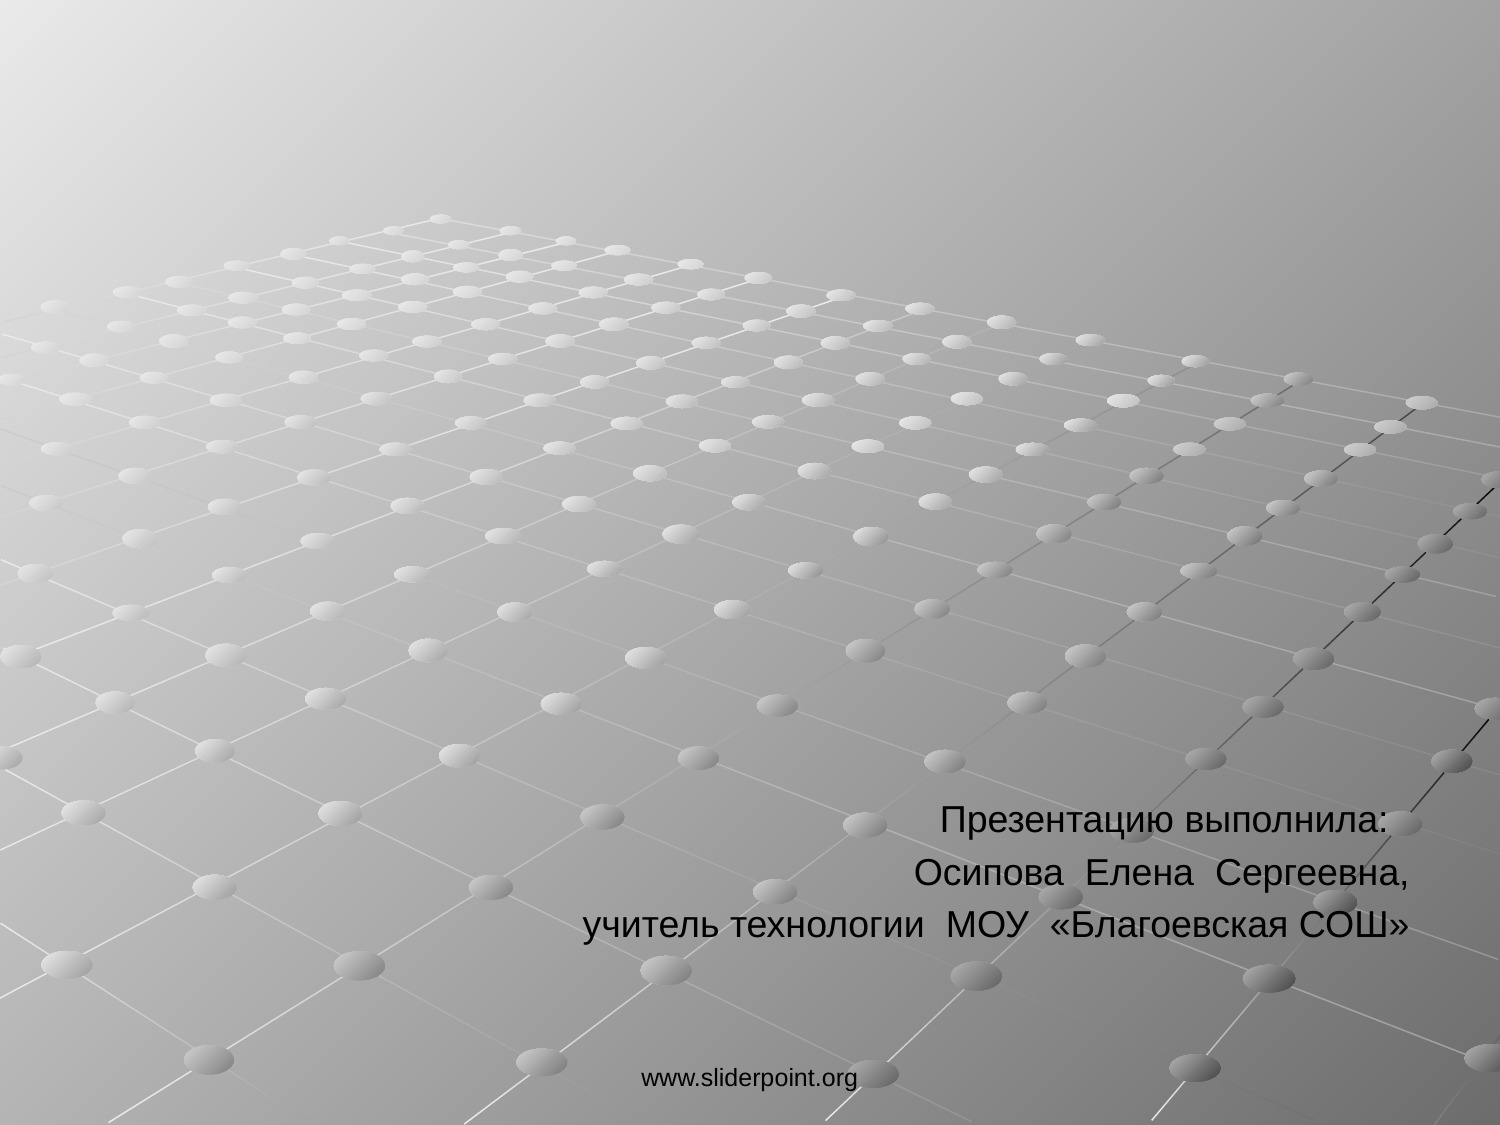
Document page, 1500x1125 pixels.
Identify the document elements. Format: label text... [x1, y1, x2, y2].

footer www.sliderpoint.org [512, 1023, 988, 1100]
list Презентацию выполнила: Осипова Елена Сергеевна, учитель технологии МОУ «Благоевская СОШ» [74, 262, 1426, 1007]
